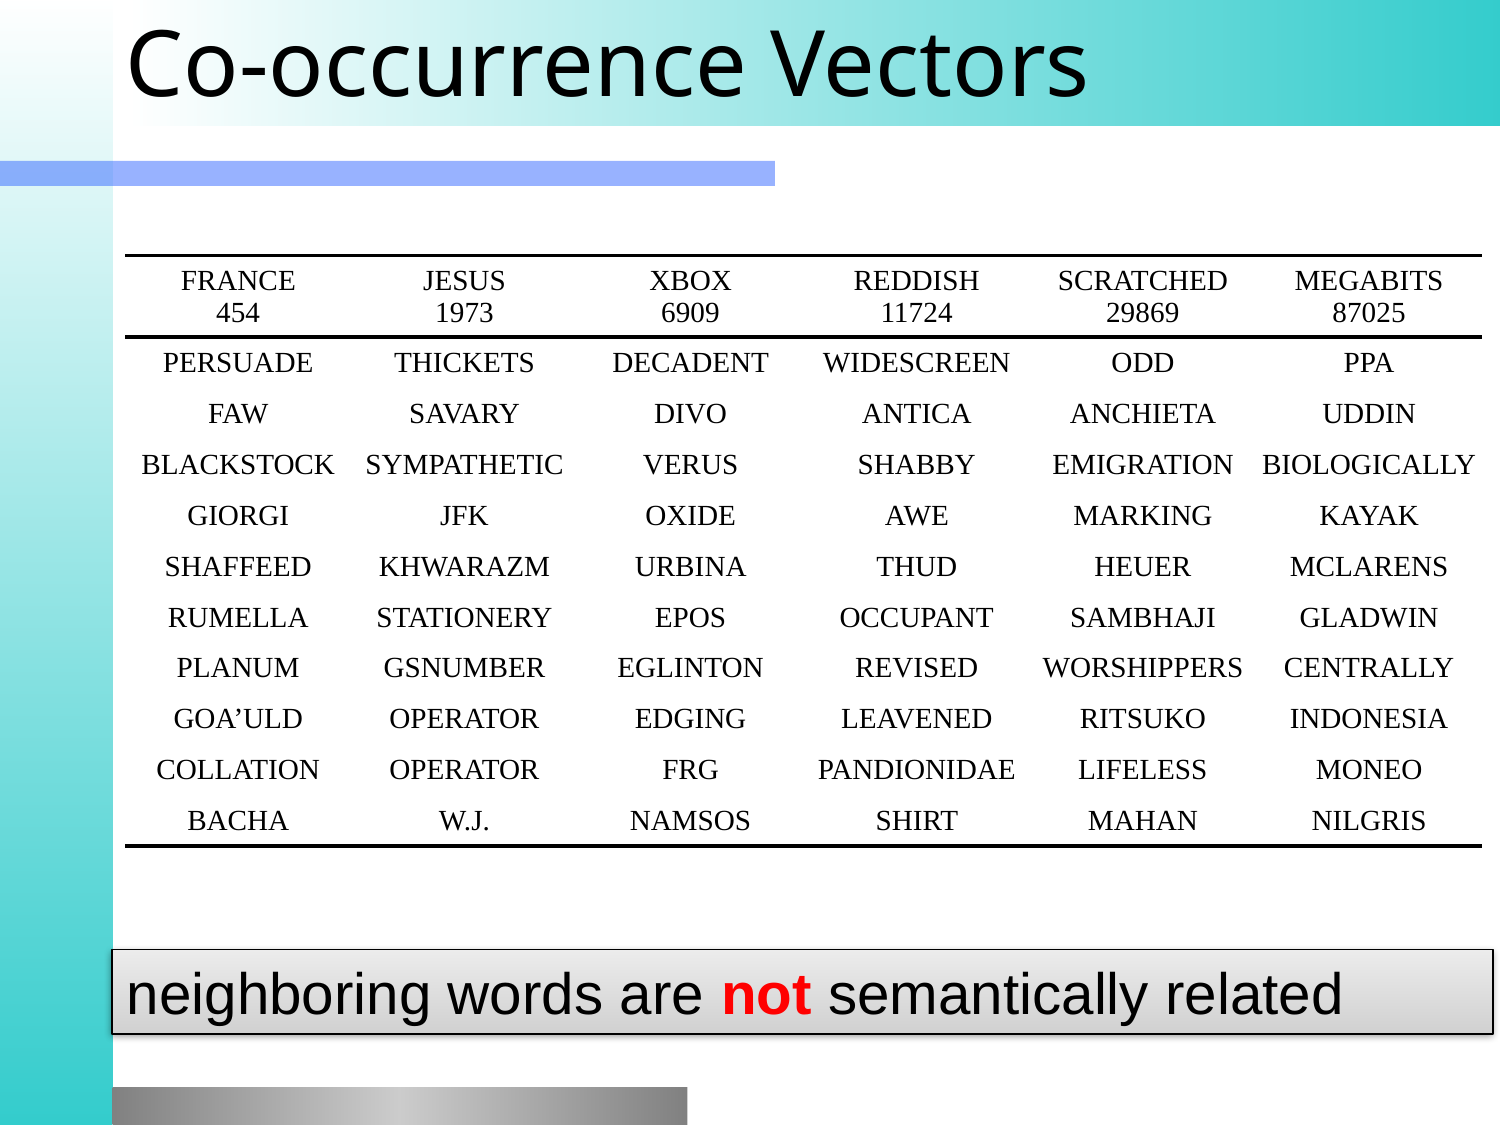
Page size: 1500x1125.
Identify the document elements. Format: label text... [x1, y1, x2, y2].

table_cell BLACKSTOCK [125, 439, 351, 490]
table_cell NAMSOS [578, 795, 804, 844]
text_box neighboring words are not semantically related [111, 949, 1494, 1035]
table_cell RITSUKO [1030, 693, 1256, 744]
table_cell GIORGI [125, 490, 351, 541]
table_header JESUS 1973 [351, 257, 578, 335]
table_cell OPERATOR [351, 693, 578, 744]
table_cell FRG [578, 744, 804, 795]
table_cell MAHAN [1030, 795, 1256, 844]
table_header SCRATCHED 29869 [1030, 257, 1256, 335]
table_header XBOX 6909 [578, 257, 804, 335]
table_cell DECADENT [578, 339, 804, 388]
table_cell SHABBY [804, 439, 1030, 490]
table_cell KAYAK [1256, 490, 1482, 541]
table_cell EMIGRATION [1030, 439, 1256, 490]
table_cell W.J. [351, 795, 578, 844]
table_cell SHIRT [804, 795, 1030, 844]
table_header MEGABITS 87025 [1256, 257, 1482, 335]
table_cell LIFELESS [1030, 744, 1256, 795]
table_cell UDDIN [1256, 388, 1482, 439]
table_cell MCLARENS [1256, 541, 1482, 592]
table_cell SAMBHAJI [1030, 592, 1256, 643]
table_cell OCCUPANT [804, 592, 1030, 643]
table_cell PPA [1256, 339, 1482, 388]
table_cell THUD [804, 541, 1030, 592]
table_cell MARKING [1030, 490, 1256, 541]
table_cell NILGRIS [1256, 795, 1482, 844]
table_cell OPERATOR [351, 744, 578, 795]
table_cell VERUS [578, 439, 804, 490]
table_cell URBINA [578, 541, 804, 592]
table_cell EPOS [578, 592, 804, 643]
table_cell THICKETS [351, 339, 578, 388]
table_cell REVISED [804, 643, 1030, 693]
table_cell STATIONERY [351, 592, 578, 643]
table_cell SHAFFEED [125, 541, 351, 592]
table_cell FAW [125, 388, 351, 439]
table_cell LEAVENED [804, 693, 1030, 744]
table_cell SYMPATHETIC [351, 439, 578, 490]
table_cell RUMELLA [125, 592, 351, 643]
table_cell BIOLOGICALLY [1256, 439, 1482, 490]
table_cell CENTRALLY [1256, 643, 1482, 693]
table_cell GOA’ULD [125, 693, 351, 744]
table_cell DIVO [578, 388, 804, 439]
table_header REDDISH 11724 [804, 257, 1030, 335]
table_cell WIDESCREEN [804, 339, 1030, 388]
table_cell ODD [1030, 339, 1256, 388]
table_cell SAVARY [351, 388, 578, 439]
table_cell MONEO [1256, 744, 1482, 795]
table_cell BACHA [125, 795, 351, 844]
table_header FRANCE 454 [125, 257, 351, 335]
table_cell WORSHIPPERS [1030, 643, 1256, 693]
table_cell ANCHIETA [1030, 388, 1256, 439]
table_cell AWE [804, 490, 1030, 541]
table_cell GSNUMBER [351, 643, 578, 693]
table_cell PANDIONIDAE [804, 744, 1030, 795]
table_cell COLLATION [125, 744, 351, 795]
table_cell JFK [351, 490, 578, 541]
title Co-occurrence Vectors [110, 0, 1386, 121]
table_cell INDONESIA [1256, 693, 1482, 744]
table_cell PLANUM [125, 643, 351, 693]
table_cell OXIDE [578, 490, 804, 541]
table_cell HEUER [1030, 541, 1256, 592]
table_cell KHWARAZM [351, 541, 578, 592]
table_cell EDGING [578, 693, 804, 744]
table_cell EGLINTON [578, 643, 804, 693]
table_cell GLADWIN [1256, 592, 1482, 643]
table_cell PERSUADE [125, 339, 351, 388]
table_cell ANTICA [804, 388, 1030, 439]
